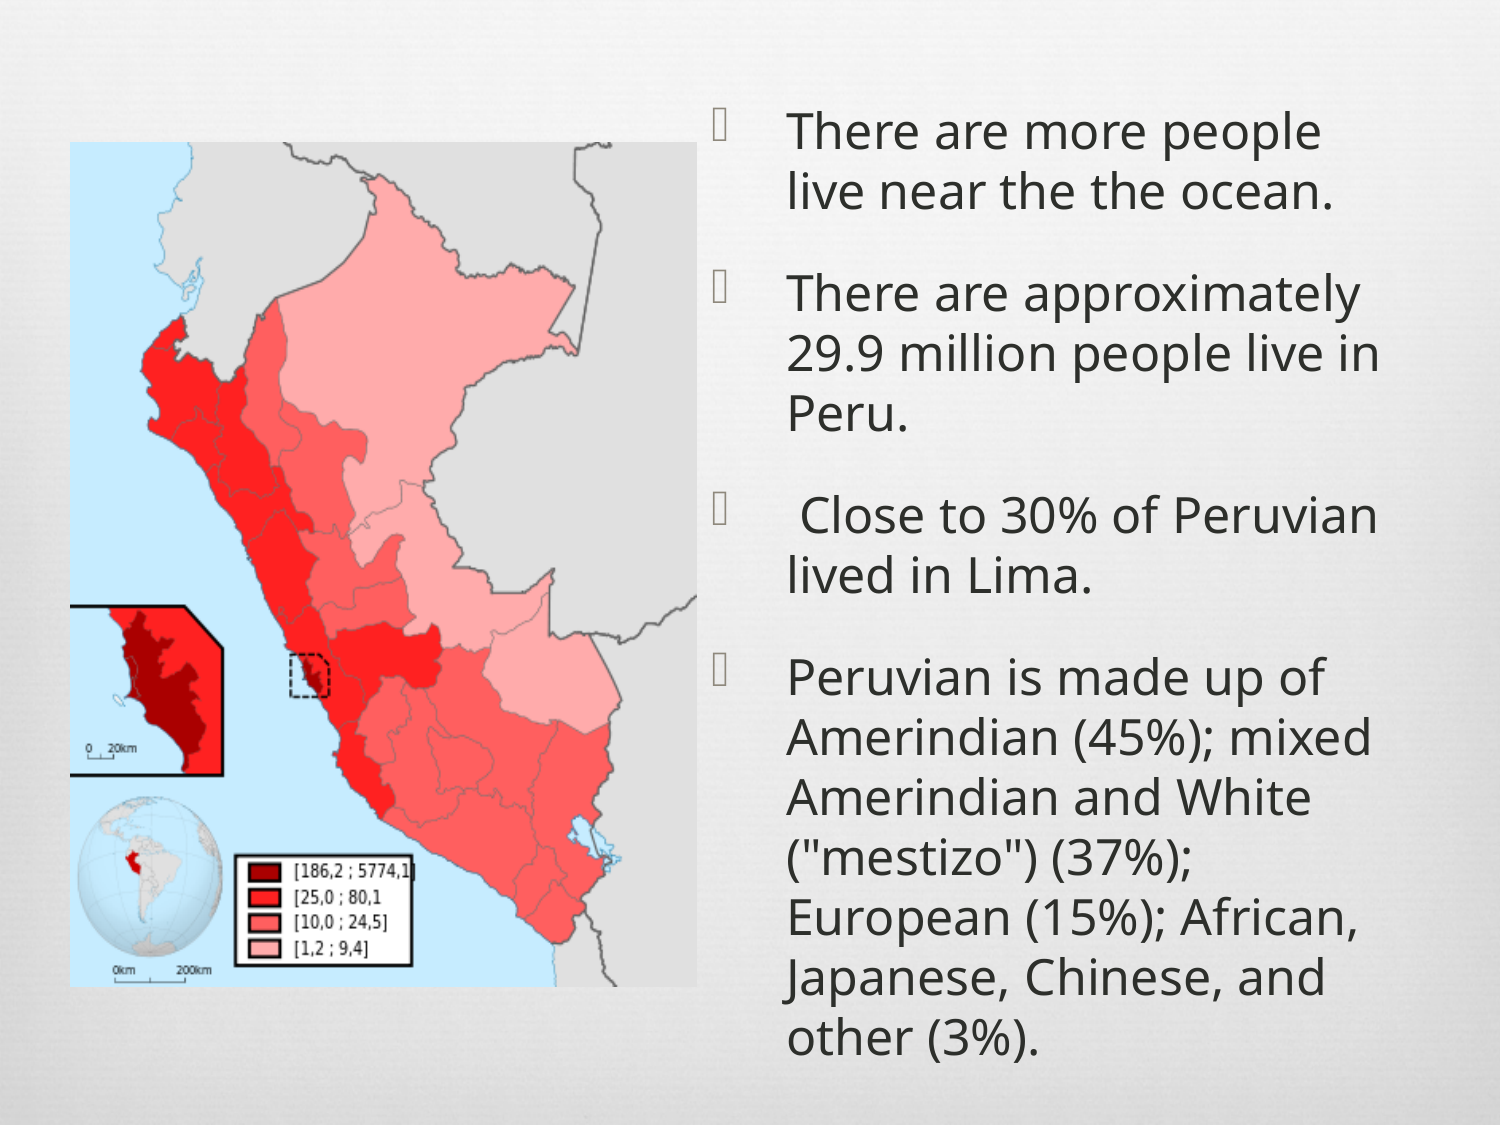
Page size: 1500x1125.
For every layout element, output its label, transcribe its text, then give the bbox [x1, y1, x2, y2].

list There are more people live near the the ocean. There are approximately 29.9 million people live in Peru. Close to 30% of Peruvian lived in Lima. Peruvian is made up of Amerindian (45%); mixed Amerindian and White ("mestizo") (37%); European (15%); African, Japanese, Chinese, and other (3%). [696, 92, 1427, 1066]
picture [69, 141, 697, 987]
